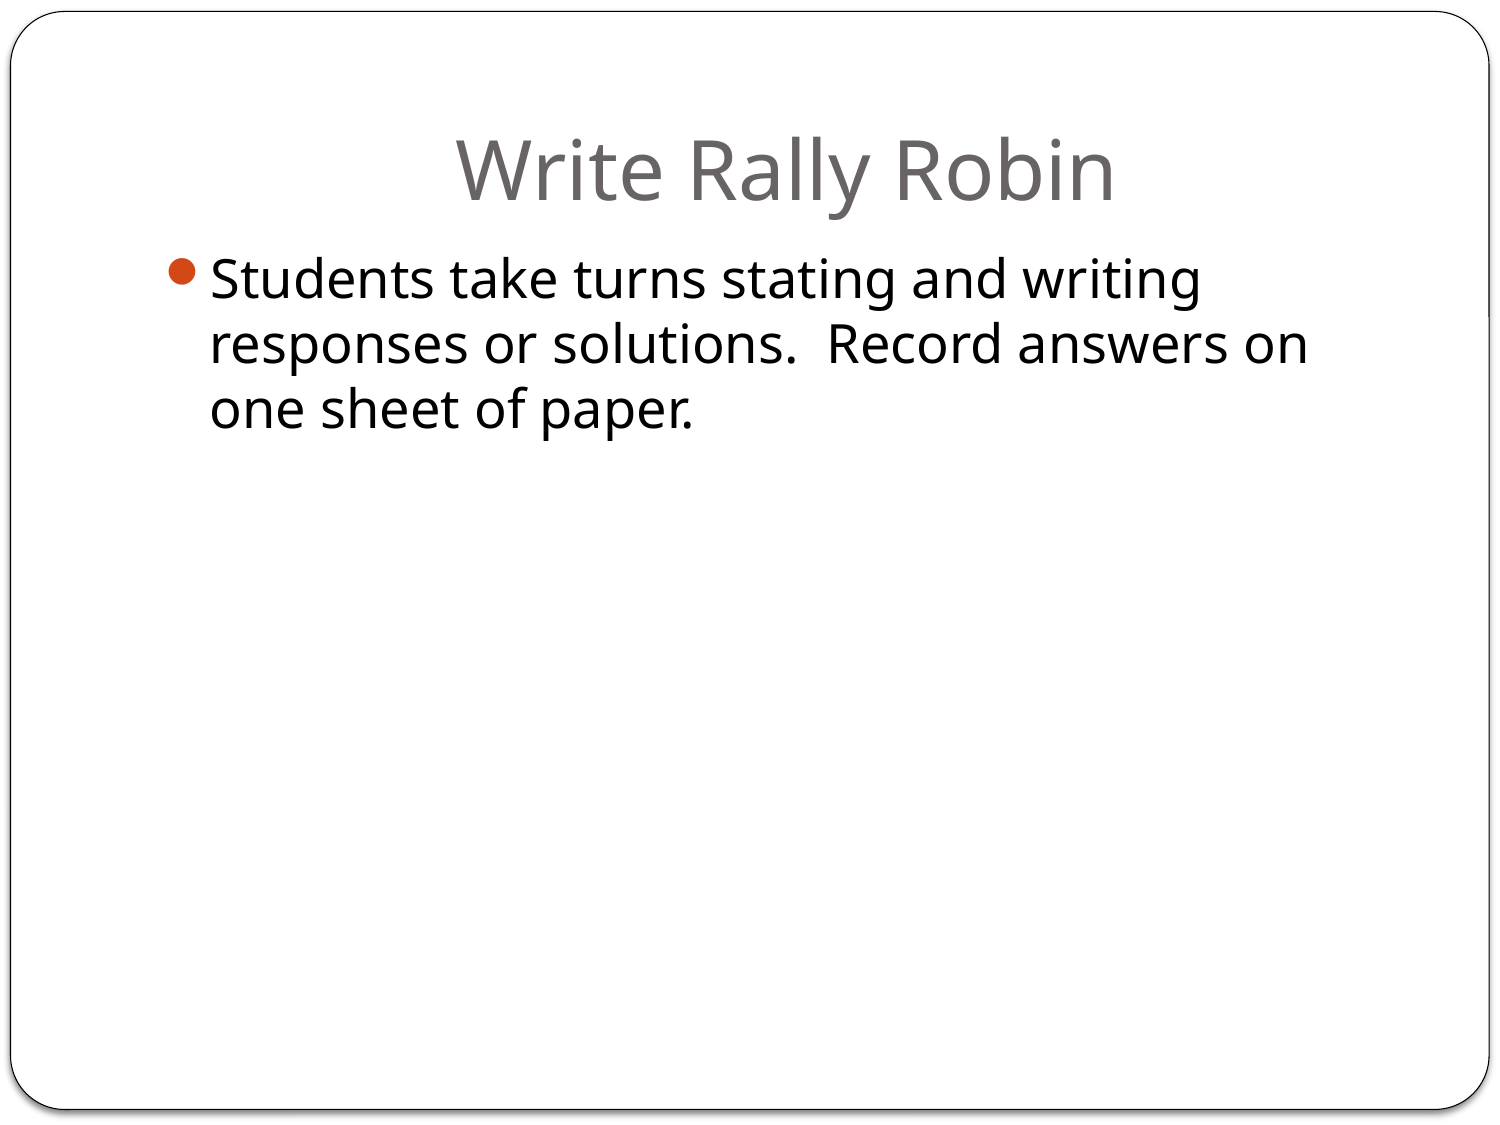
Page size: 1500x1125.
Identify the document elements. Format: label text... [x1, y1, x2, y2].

title Write Rally Robin [150, 45, 1425, 233]
list Students take turns stating and writing responses or solutions. Record answers on one sheet of paper. [150, 237, 1425, 988]
